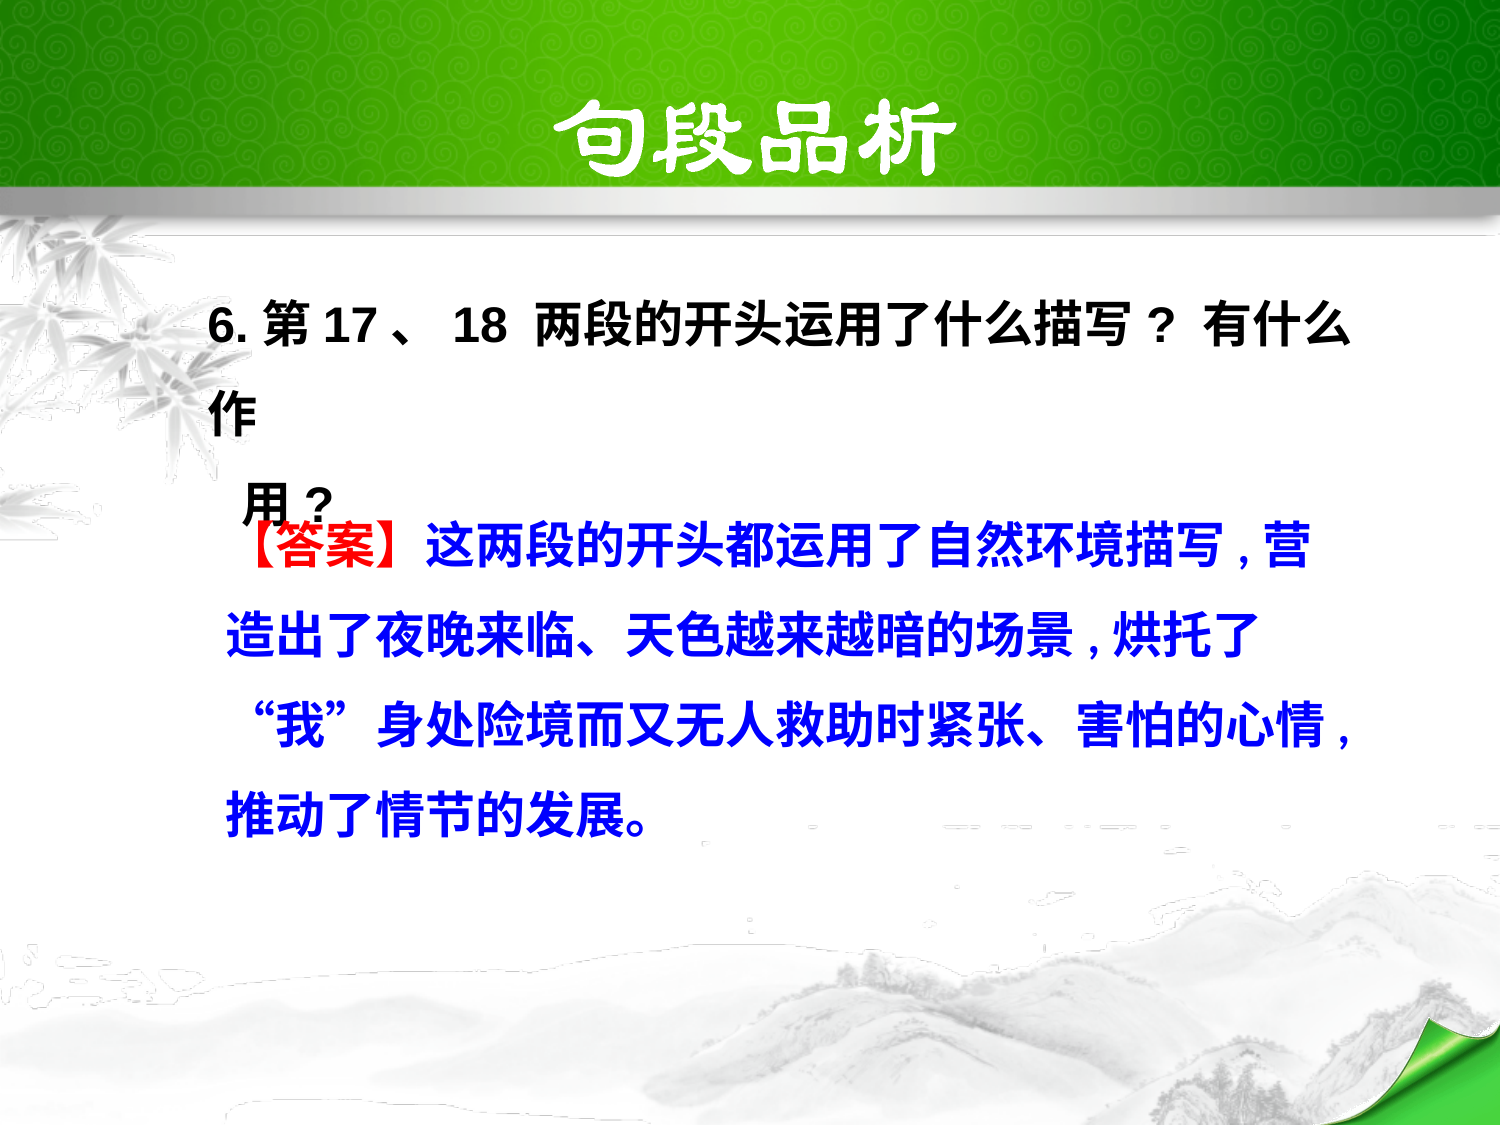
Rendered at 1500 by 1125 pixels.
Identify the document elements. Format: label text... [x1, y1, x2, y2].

picture [0, 779, 1500, 1125]
picture [0, 0, 1500, 570]
text_box 【答案】这两段的开头都运用了自然环境描写,营造出了夜晚来临、天色越来越暗的场景,烘托了“我”身处险境而又无人救助时紧张、害怕的心情,推动了情节的发展。 [210, 579, 1371, 777]
